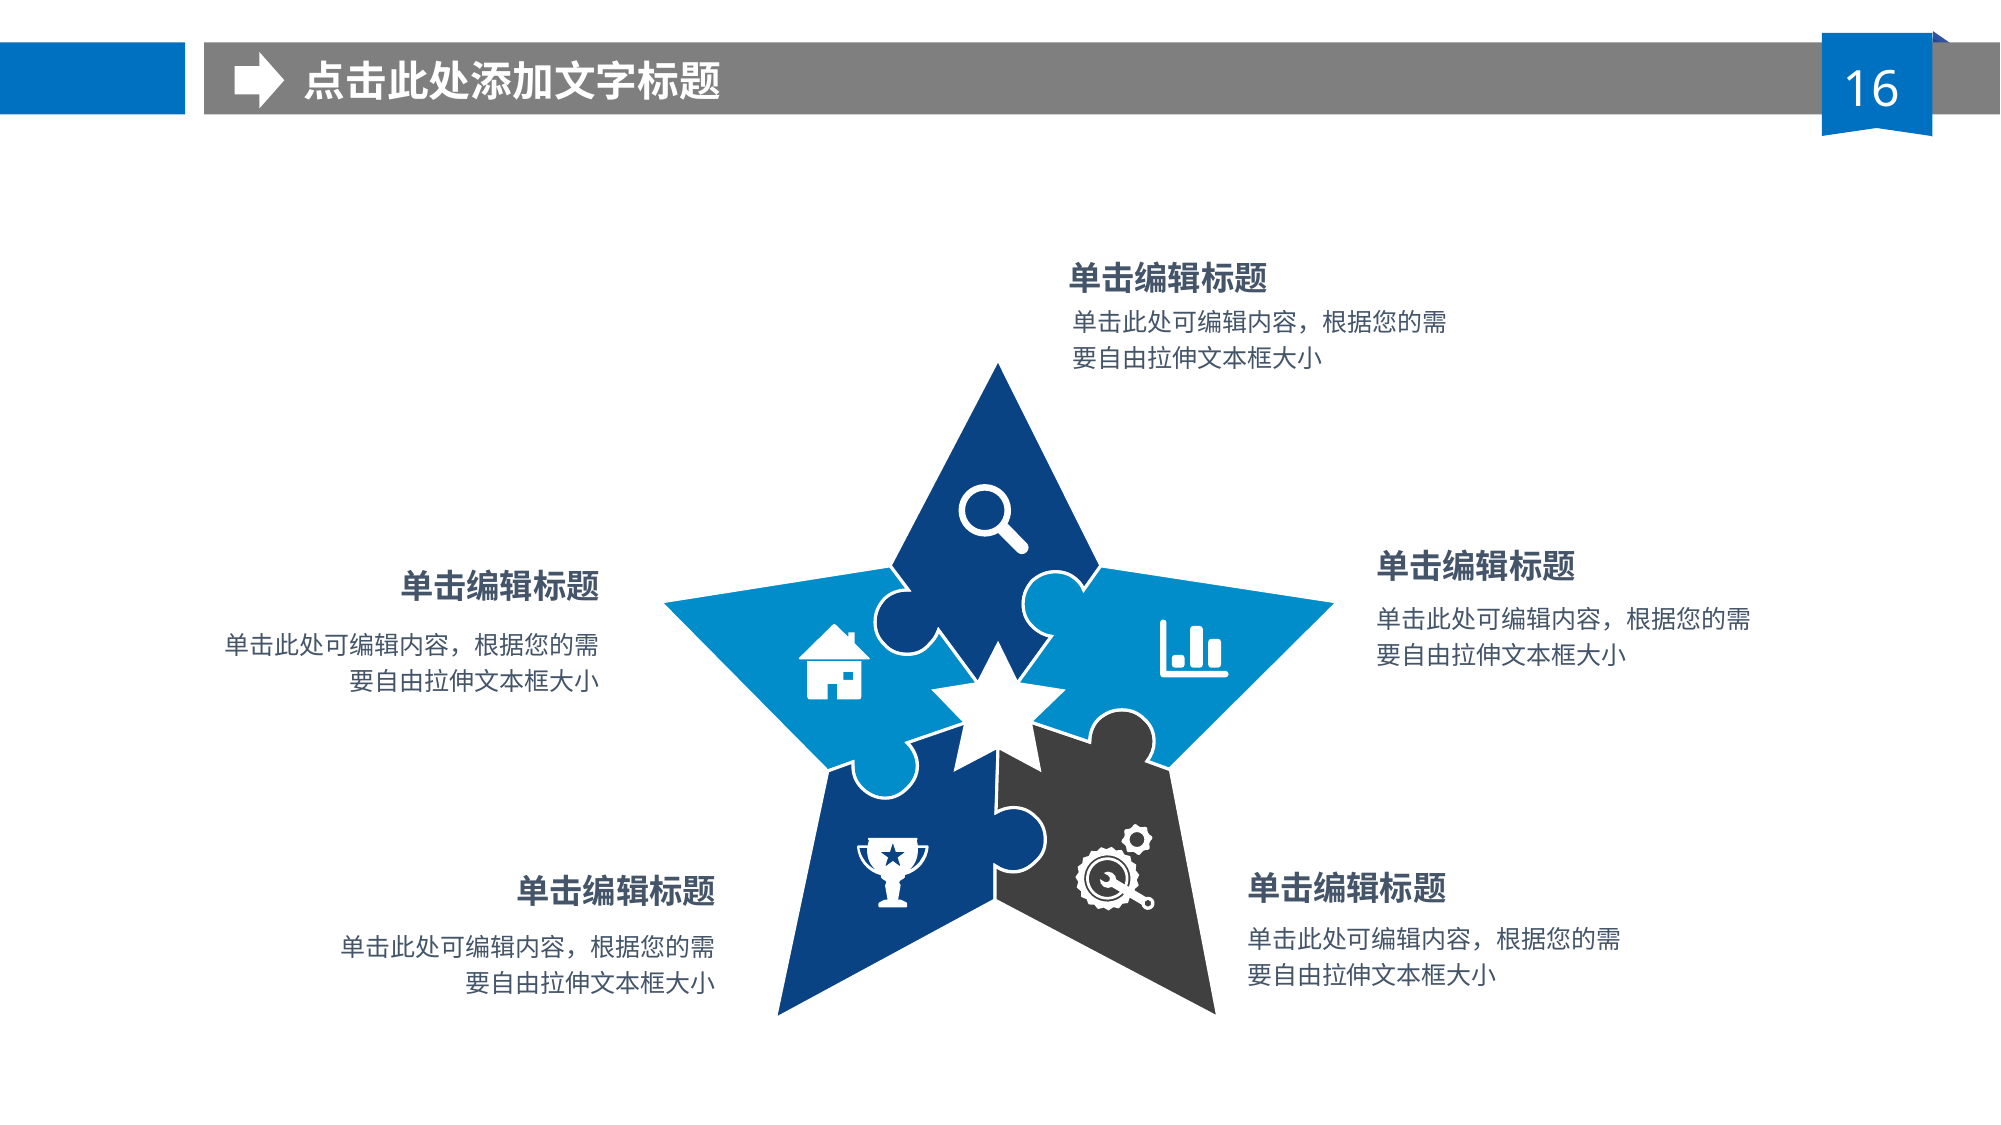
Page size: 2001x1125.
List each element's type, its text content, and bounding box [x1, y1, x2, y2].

text_box [1821, 32, 1933, 136]
text_box [0, 42, 186, 115]
text_box 单击编辑标题 [1247, 866, 1568, 907]
text_box [876, 359, 1101, 684]
text_box [1075, 846, 1155, 911]
text_box 单击此处可编辑内容，根据您的需要自由拉伸文本框大小 [1072, 300, 1456, 373]
text_box 单击编辑标题 [395, 870, 716, 911]
text_box [1121, 824, 1153, 856]
text_box [1017, 565, 1338, 770]
text_box 单击编辑标题 [279, 565, 600, 606]
text_box [798, 623, 870, 660]
text_box 点击此处添加文字标题 [288, 47, 753, 112]
text_box [807, 661, 862, 700]
text_box [660, 565, 978, 798]
text_box [204, 42, 1821, 115]
text_box [1933, 42, 2000, 115]
text_box 单击此处可编辑内容，根据您的需要自由拉伸文本框大小 [333, 925, 716, 998]
text_box 单击此处可编辑内容，根据您的需要自由拉伸文本框大小 [1247, 917, 1631, 990]
text_box 单击此处可编辑内容，根据您的需要自由拉伸文本框大小 [216, 623, 600, 696]
text_box 单击此处可编辑内容，根据您的需要自由拉伸文本框大小 [1376, 597, 1759, 670]
text_box [1160, 619, 1229, 678]
text_box [995, 710, 1218, 1017]
text_box [958, 484, 1029, 555]
text_box [775, 722, 1045, 1019]
text_box 单击编辑标题 [1068, 256, 1389, 297]
text_box 16 [1822, 49, 1933, 193]
text_box [234, 52, 285, 109]
text_box [857, 837, 929, 908]
text_box 单击编辑标题 [1376, 545, 1697, 586]
text_box [1932, 31, 1949, 42]
